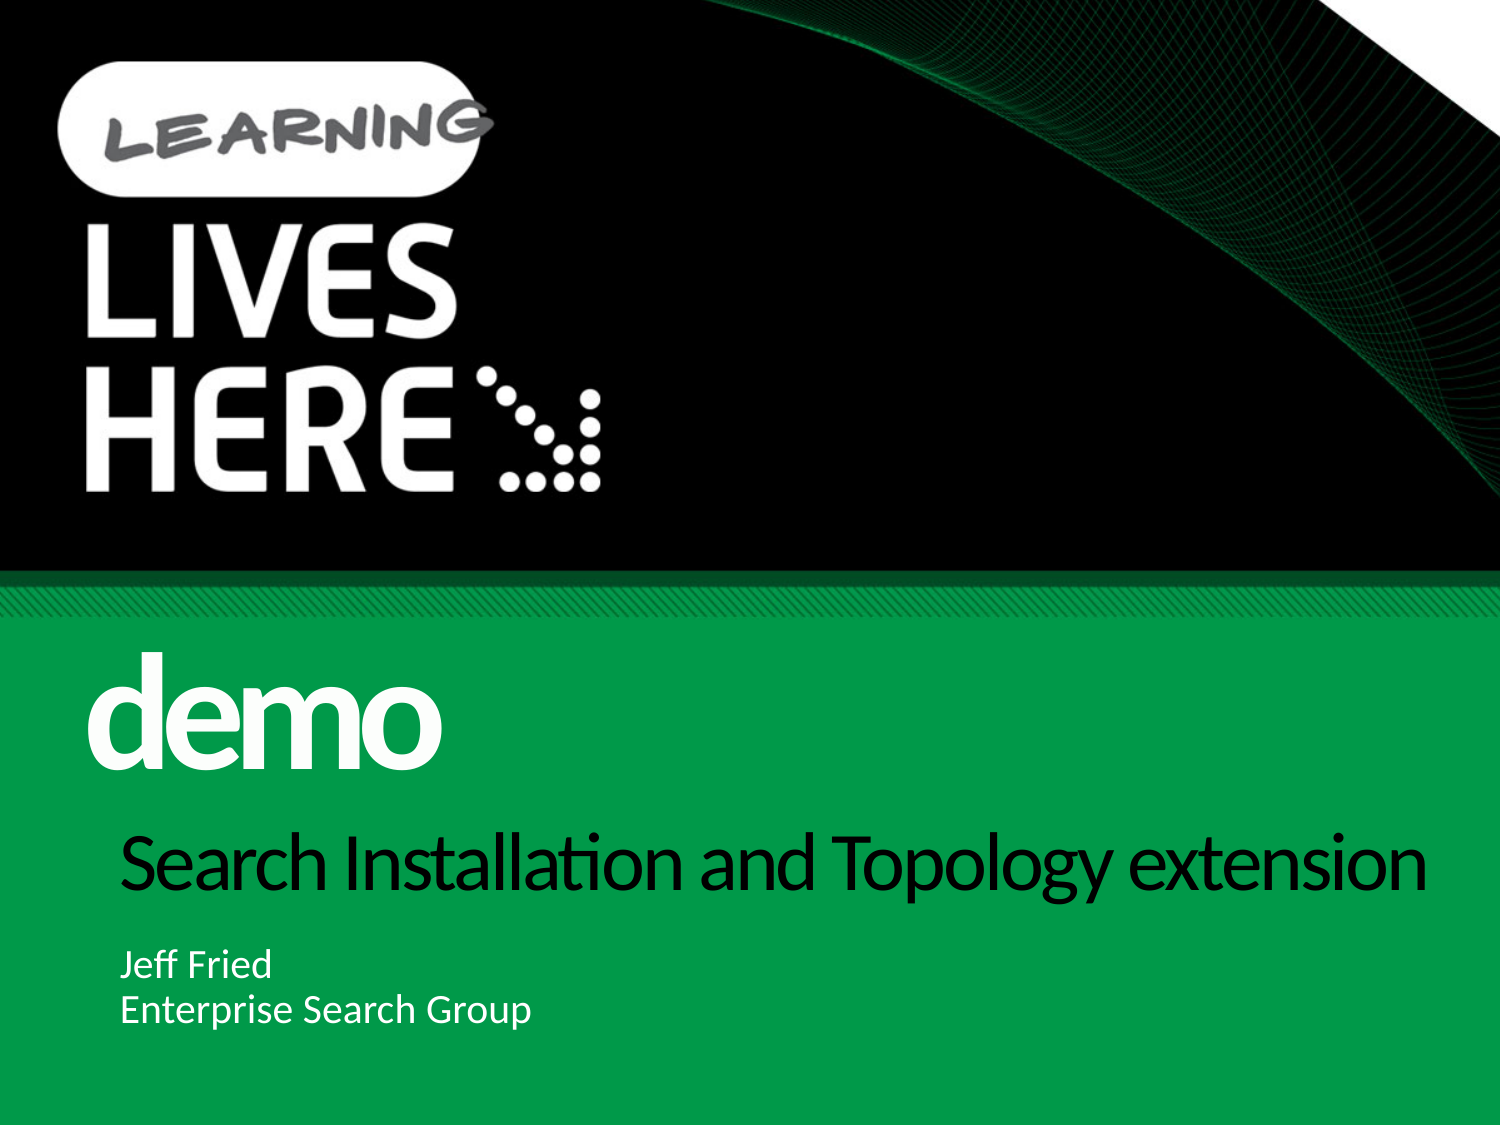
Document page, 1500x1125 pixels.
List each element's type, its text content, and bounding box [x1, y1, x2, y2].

title Search Installation and Topology extension [119, 818, 1460, 943]
list demo [83, 625, 1344, 800]
picture [0, 0, 1500, 1125]
subtitle Jeff Fried Enterprise Search Group [119, 942, 1236, 1019]
